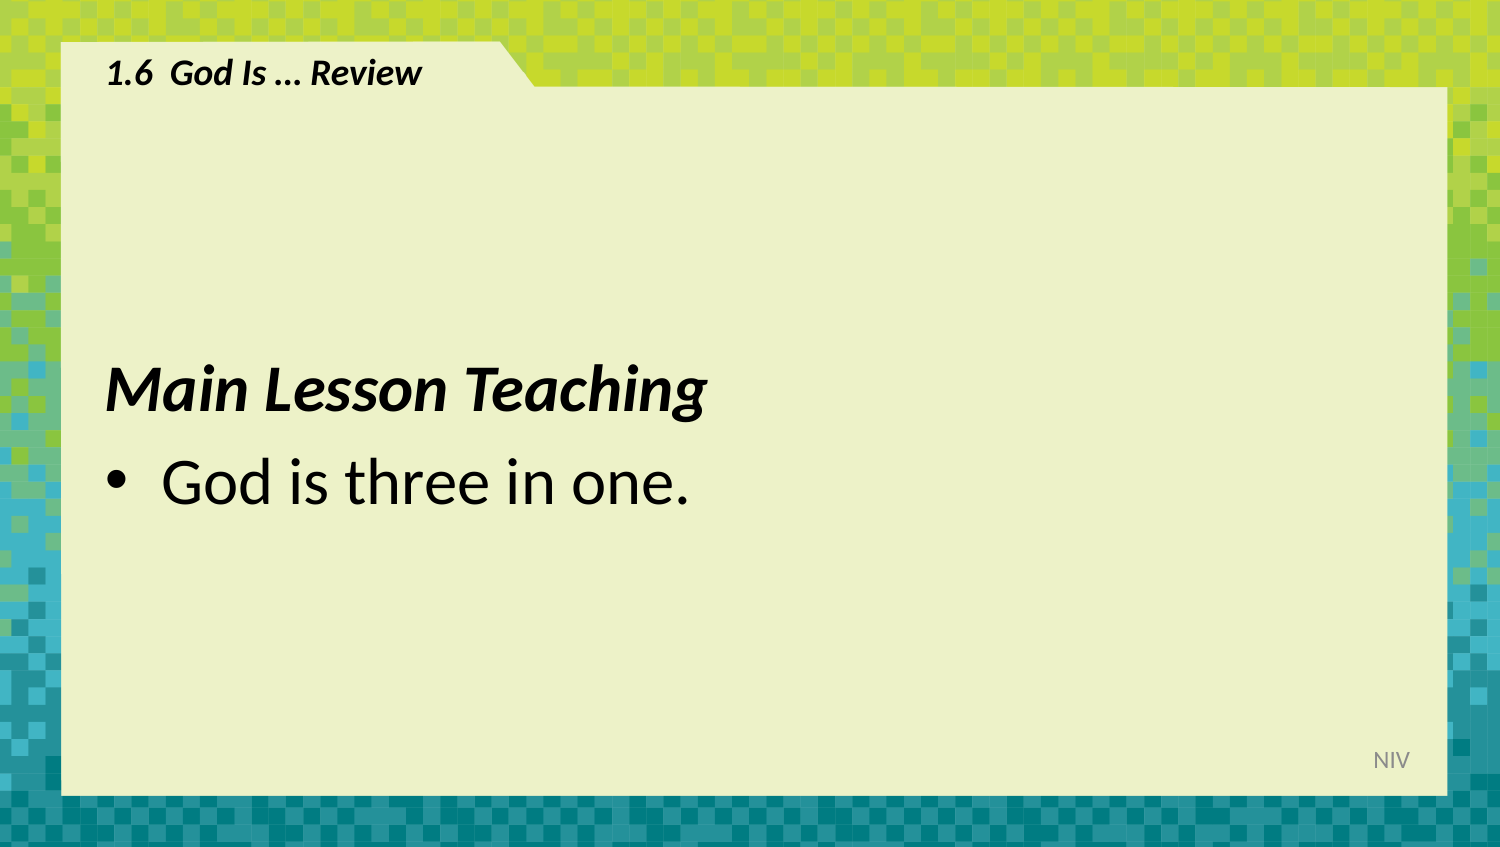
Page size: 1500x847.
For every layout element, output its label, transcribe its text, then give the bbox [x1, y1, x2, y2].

picture [0, 0, 1500, 847]
footer NIV [950, 736, 1425, 782]
list Main Lesson Teaching God is three in one. [89, 141, 1403, 722]
title 1.6 God Is … Review [89, 33, 1420, 108]
